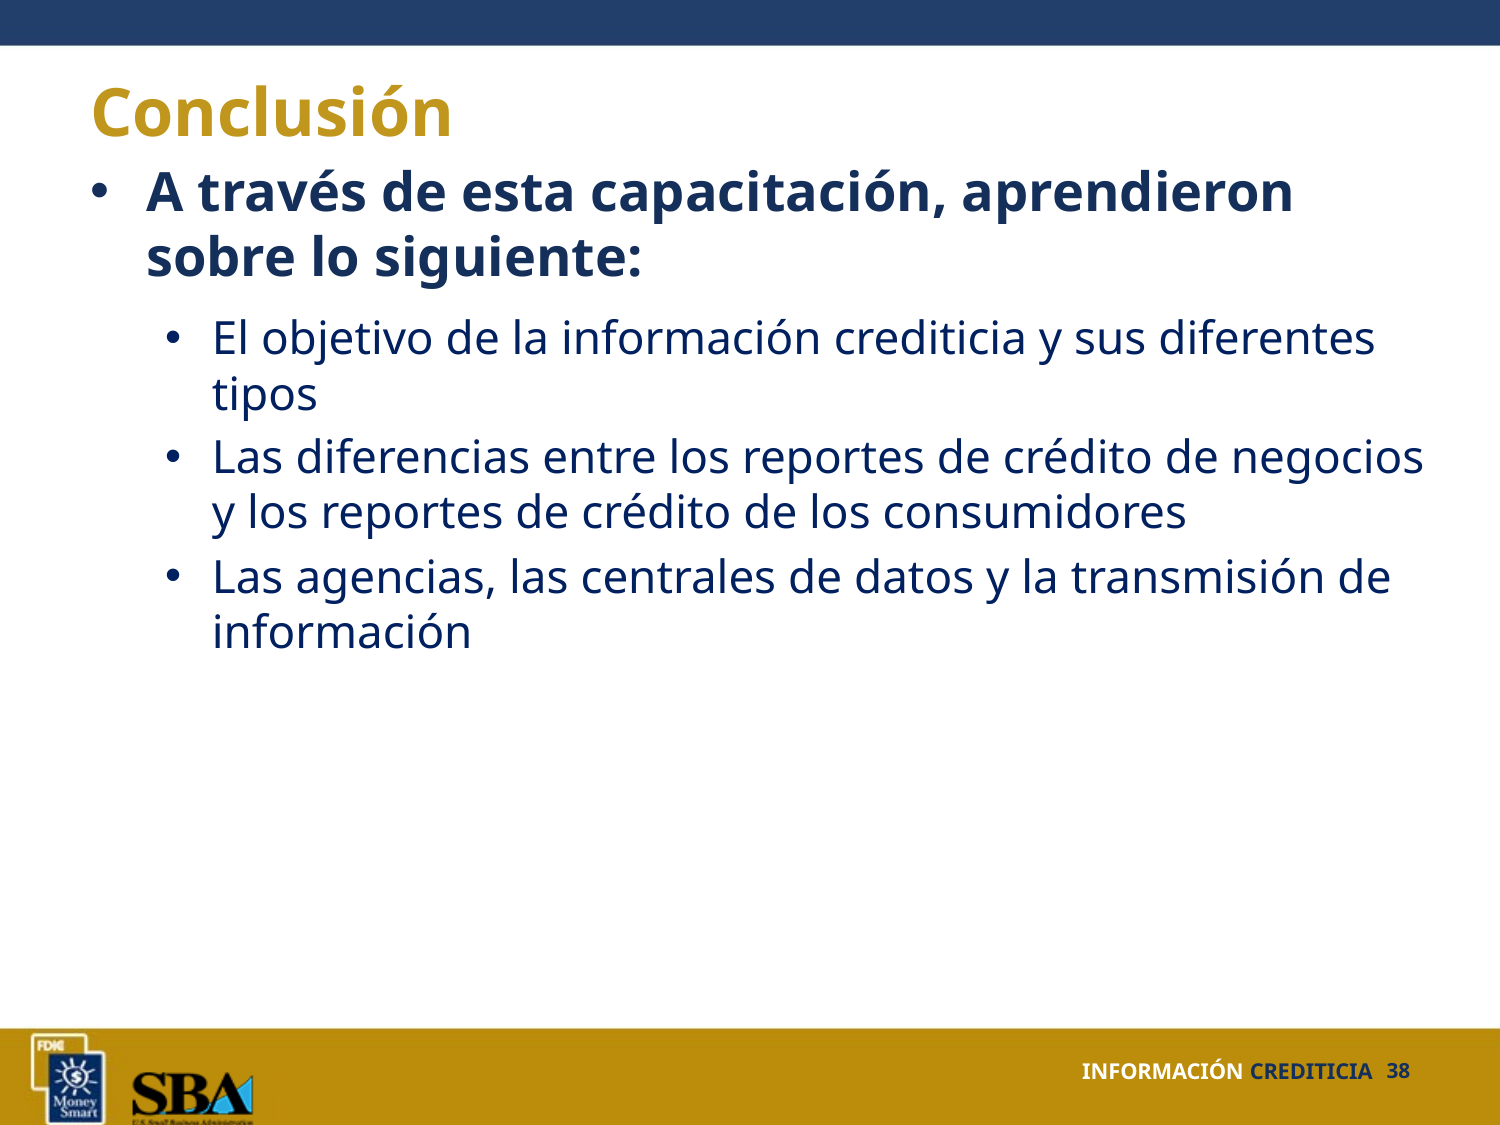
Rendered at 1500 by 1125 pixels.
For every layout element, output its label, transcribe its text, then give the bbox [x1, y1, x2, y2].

picture [0, 0, 1500, 1125]
list A través de esta capacitación, aprendieron sobre lo siguiente: El objetivo de la información crediticia y sus diferentes tipos Las diferencias entre los reportes de crédito de negocios y los reportes de crédito de los consumidores Las agencias, las centrales de datos y la transmisión de información [74, 149, 1451, 851]
title Conclusión [74, 62, 1426, 149]
